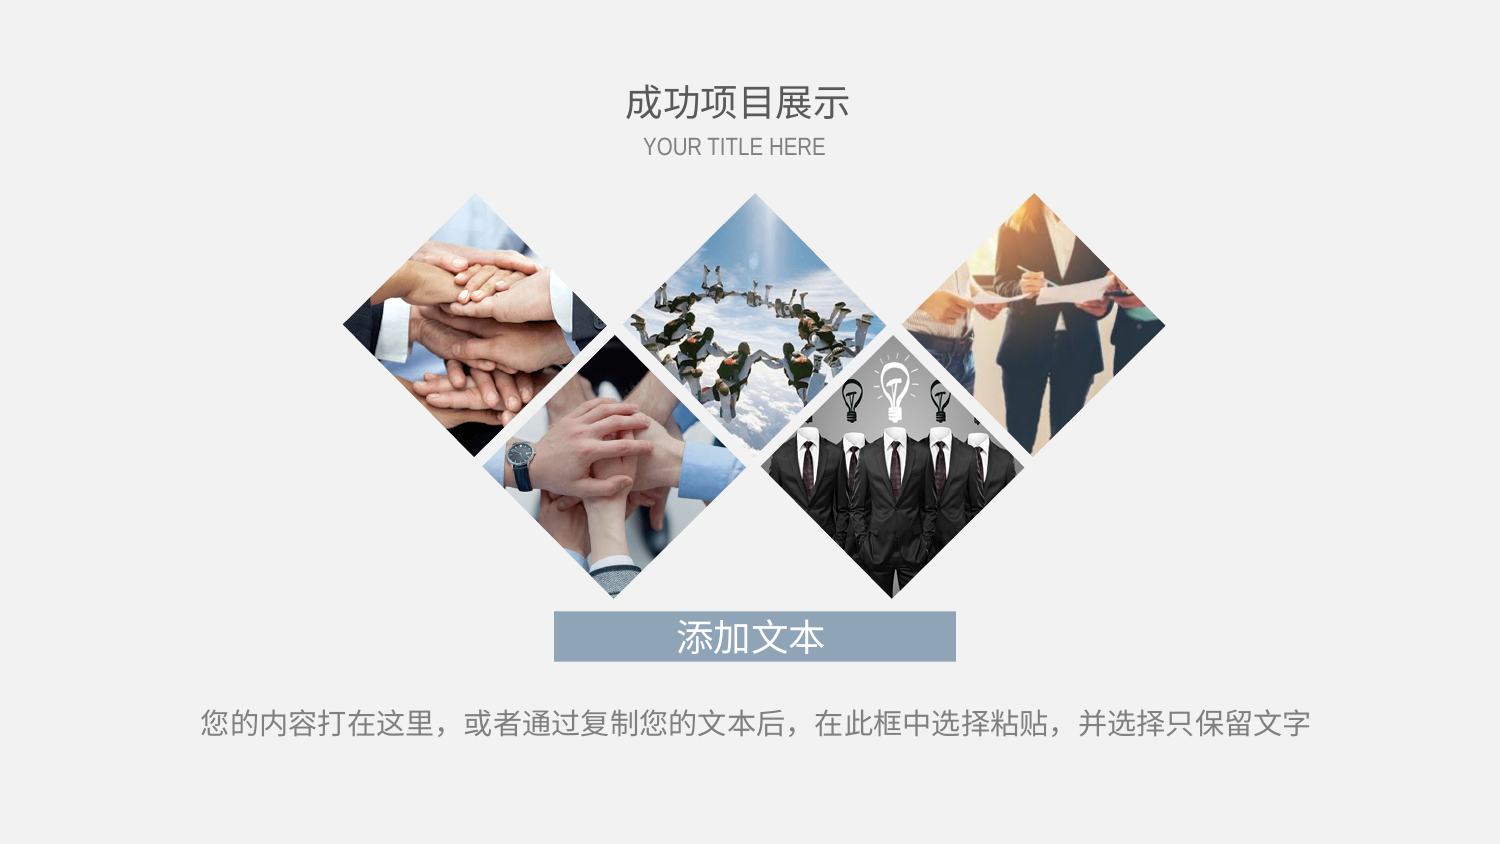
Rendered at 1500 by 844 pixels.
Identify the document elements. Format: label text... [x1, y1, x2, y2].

text_box [900, 191, 1167, 459]
text_box [553, 610, 637, 663]
text_box YOUR TITLE HERE [626, 123, 843, 169]
text_box [480, 333, 748, 601]
text_box [621, 191, 888, 459]
text_box 添加文本 [637, 606, 865, 667]
text_box [341, 191, 609, 459]
text_box [865, 610, 957, 663]
text_box [759, 333, 1026, 601]
text_box 成功项目展示 [569, 71, 907, 132]
text_box 您的内容打在这里，或者通过复制您的文本后，在此框中选择粘贴，并选择只保留文字 [185, 680, 1335, 748]
